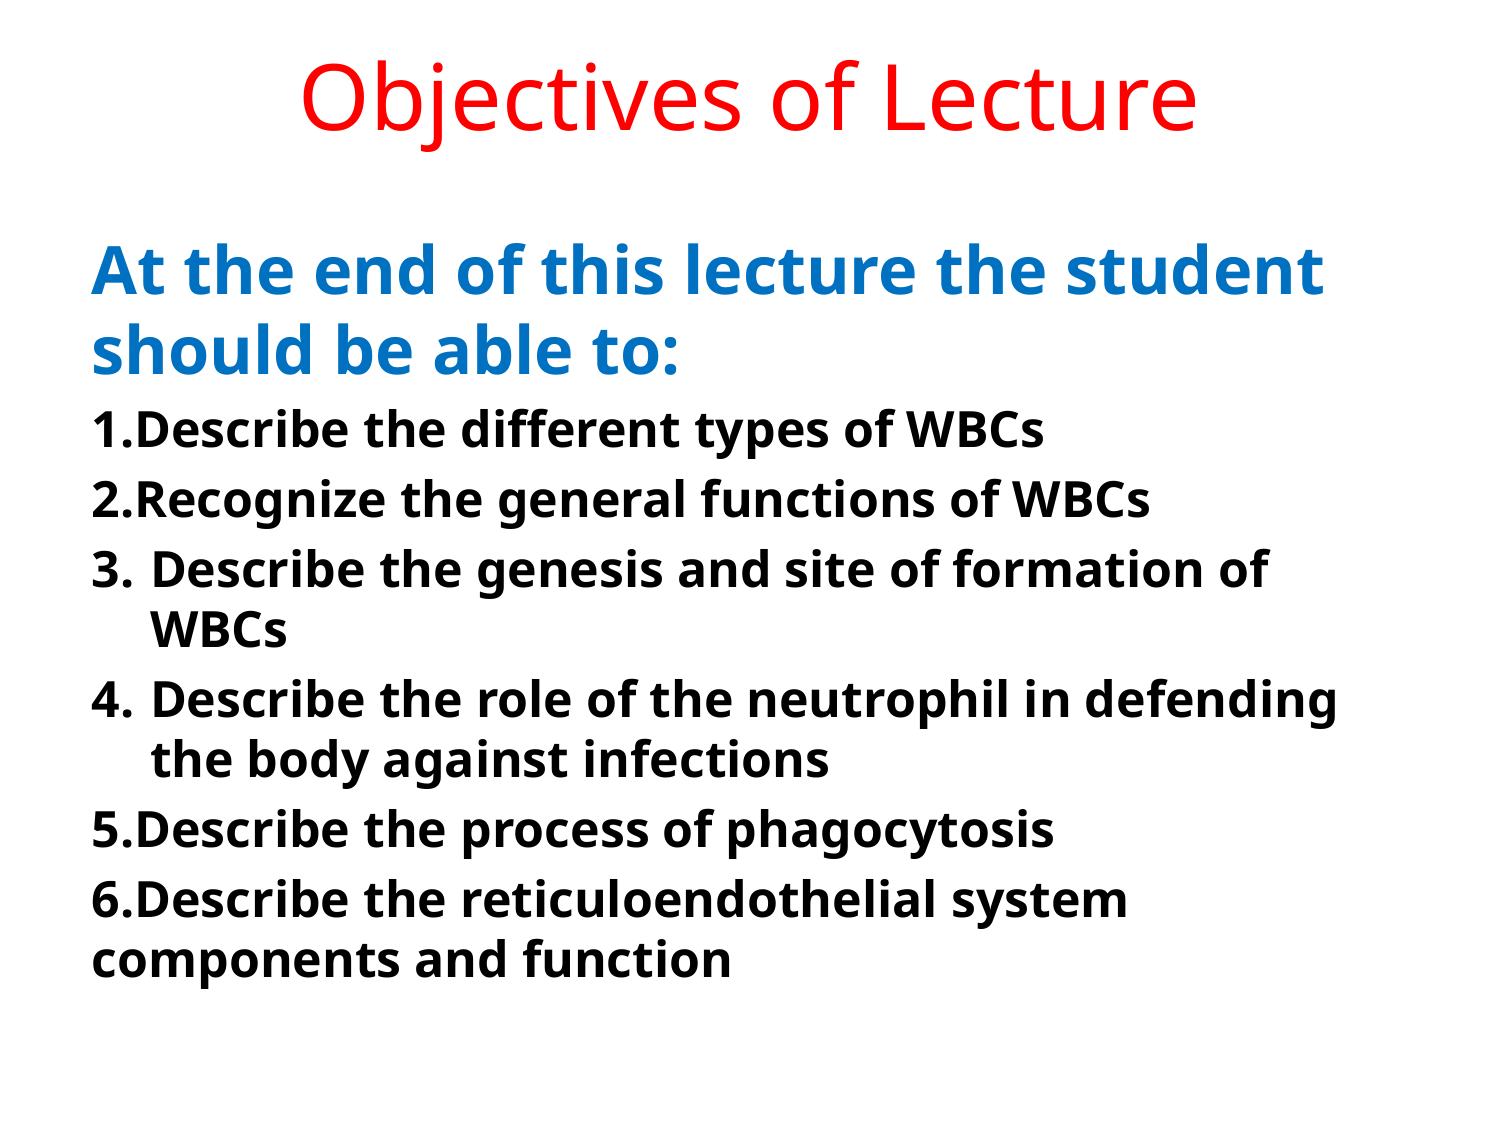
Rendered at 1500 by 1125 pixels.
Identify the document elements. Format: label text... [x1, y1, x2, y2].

title Objectives of Lecture [75, 12, 1425, 175]
list At the end of this lecture the student should be able to: Describe the different types of WBCs Recognize the general functions of WBCs Describe the genesis and site of formation of WBCs Describe the role of the neutrophil in defending the body against infections Describe the process of phagocytosis Describe the reticuloendothelial system components and function [76, 219, 1427, 1020]
